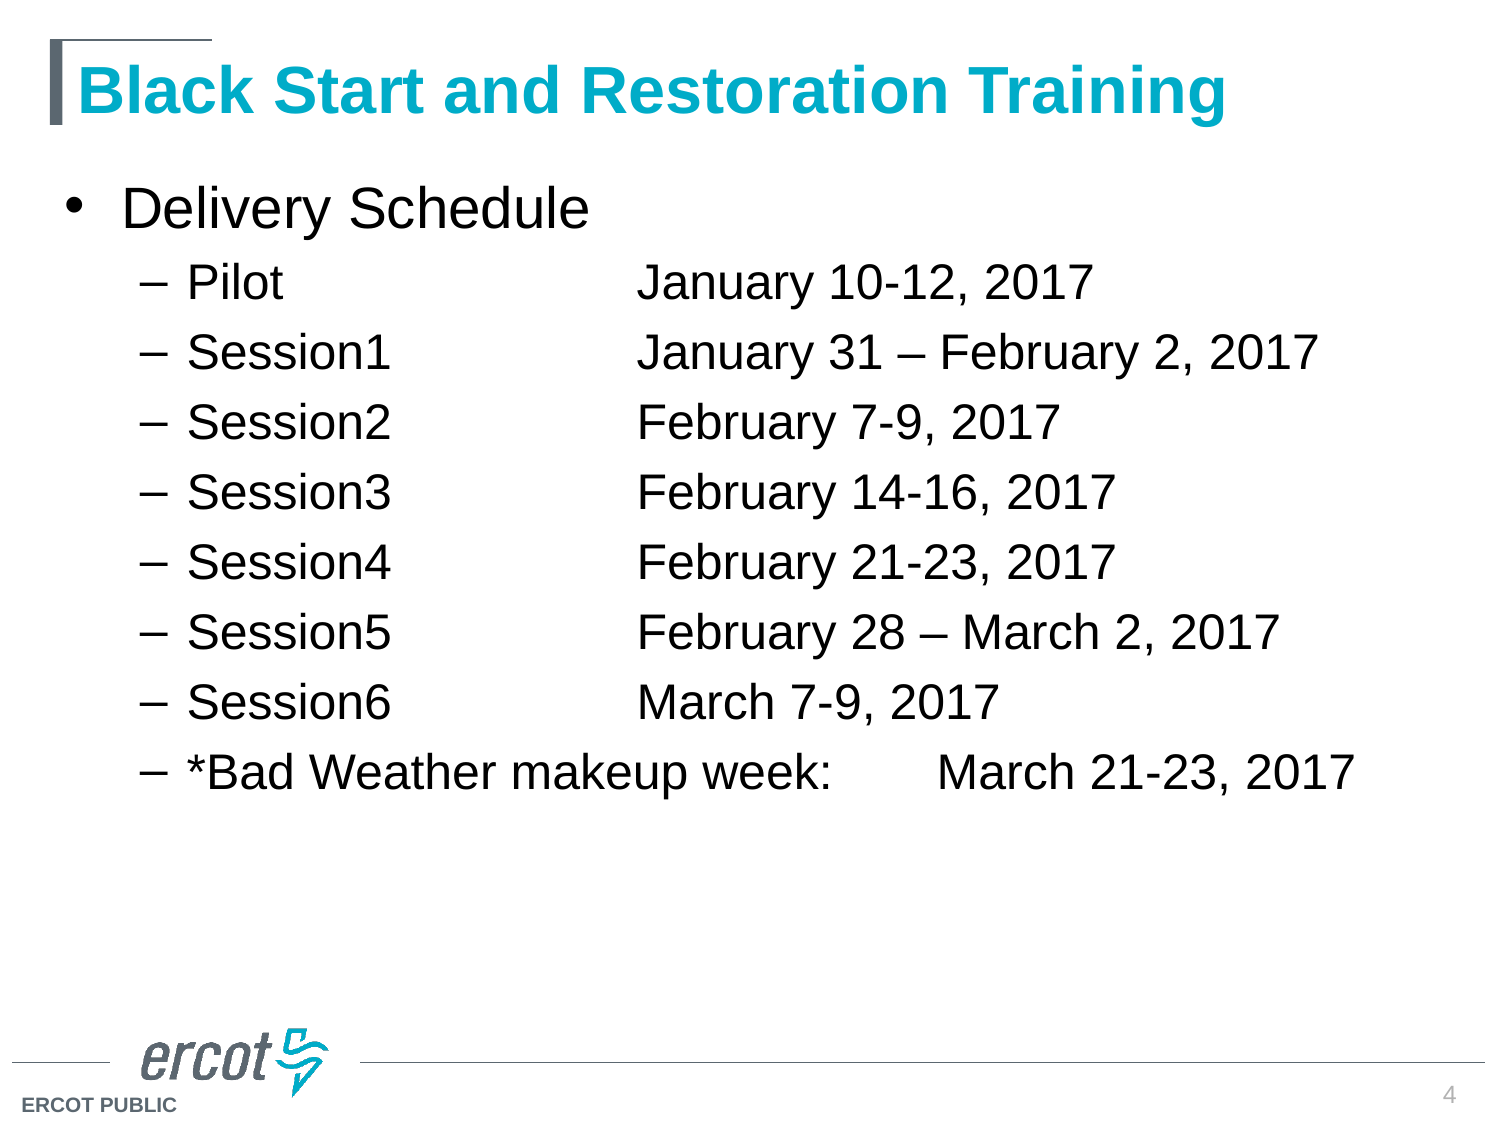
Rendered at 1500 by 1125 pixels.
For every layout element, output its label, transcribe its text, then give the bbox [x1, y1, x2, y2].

list Delivery Schedule Pilot January 10-12, 2017 Session1 January 31 – February 2, 2017 Session2 February 7-9, 2017 Session3 February 14-16, 2017 Session4 February 21-23, 2017 Session5 February 28 – March 2, 2017 Session6 March 7-9, 2017 *Bad Weather makeup week: March 21-23, 2017 [50, 162, 1450, 972]
picture [137, 1024, 332, 1100]
title Black Start and Restoration Training [62, 39, 1450, 162]
slide_number 4 [1412, 1076, 1488, 1112]
